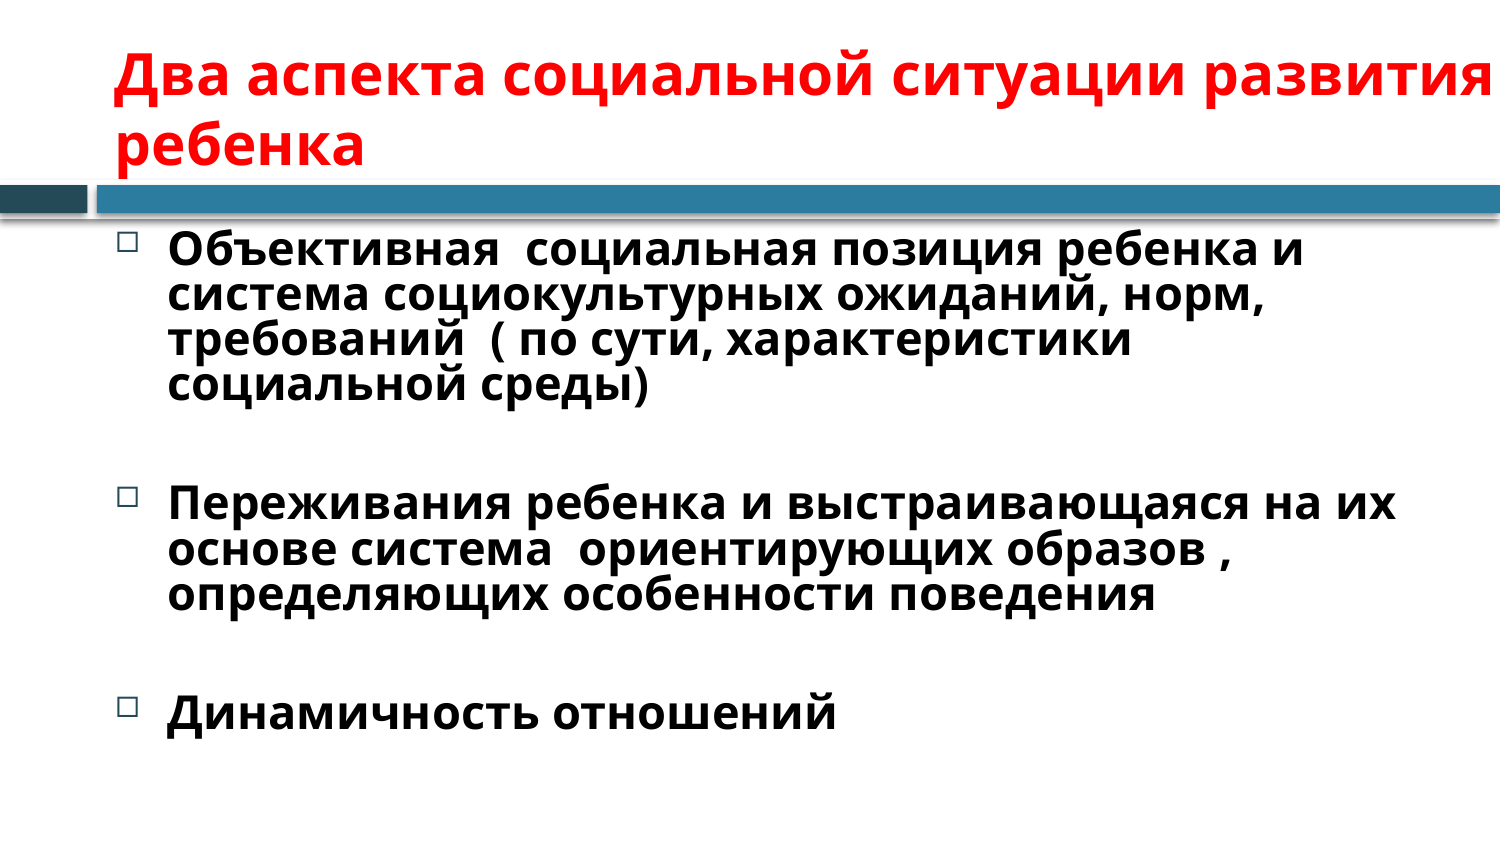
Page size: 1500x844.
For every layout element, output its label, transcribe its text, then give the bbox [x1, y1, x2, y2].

title Два аспекта социальной ситуации развития ребенка [99, 19, 1500, 185]
list Объективная социальная позиция ребенка и система социокультурных ожиданий, норм, требований ( по сути, характеристики социальной среды) Переживания ребенка и выстраивающаяся на их основе система ориентирующих образов , определяющих особенности поведения Динамичность отношений [100, 221, 1438, 754]
